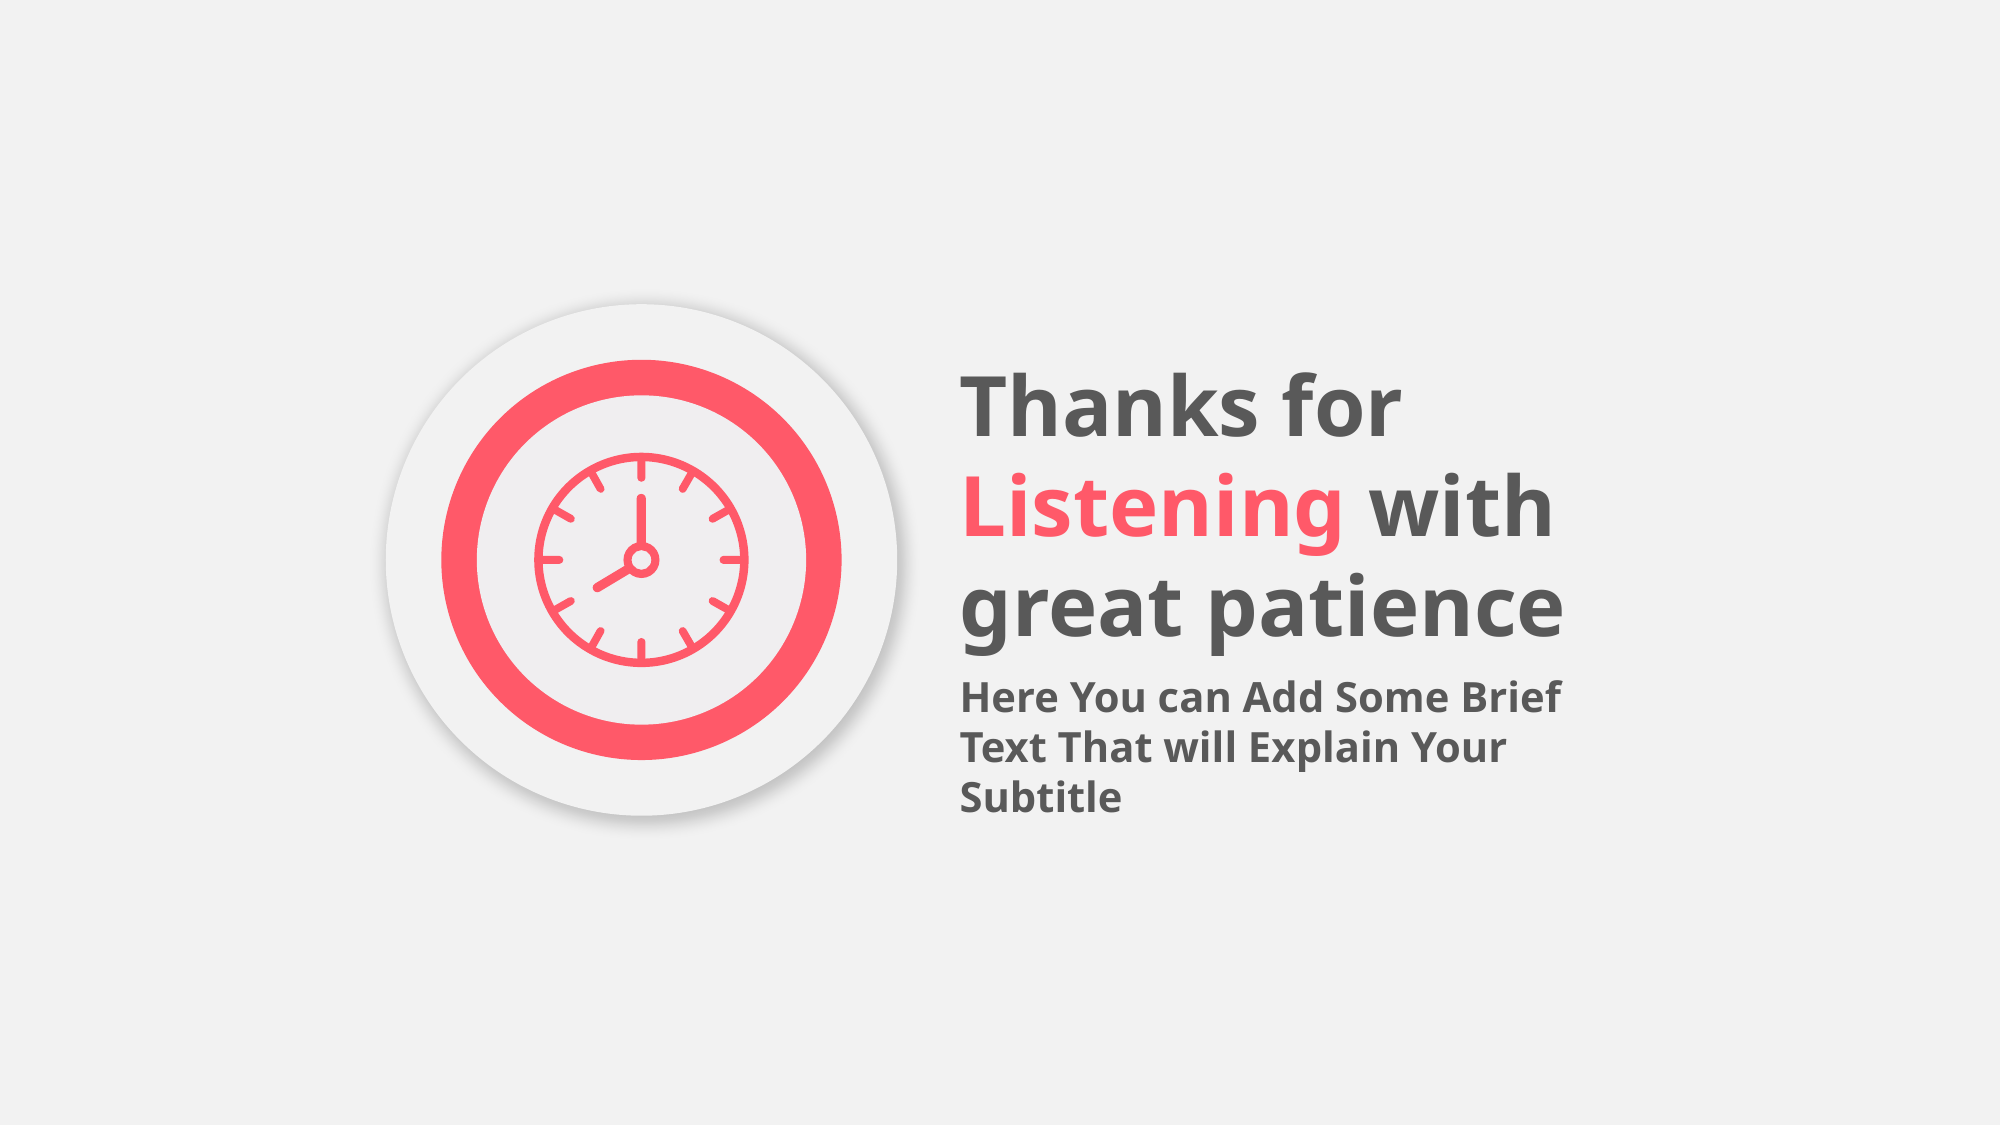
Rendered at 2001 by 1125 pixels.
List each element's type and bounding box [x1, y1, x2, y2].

text_box [440, 358, 843, 762]
text_box [475, 394, 808, 726]
text_box [384, 303, 899, 817]
text_box [534, 452, 749, 668]
text_box [944, 345, 1669, 780]
